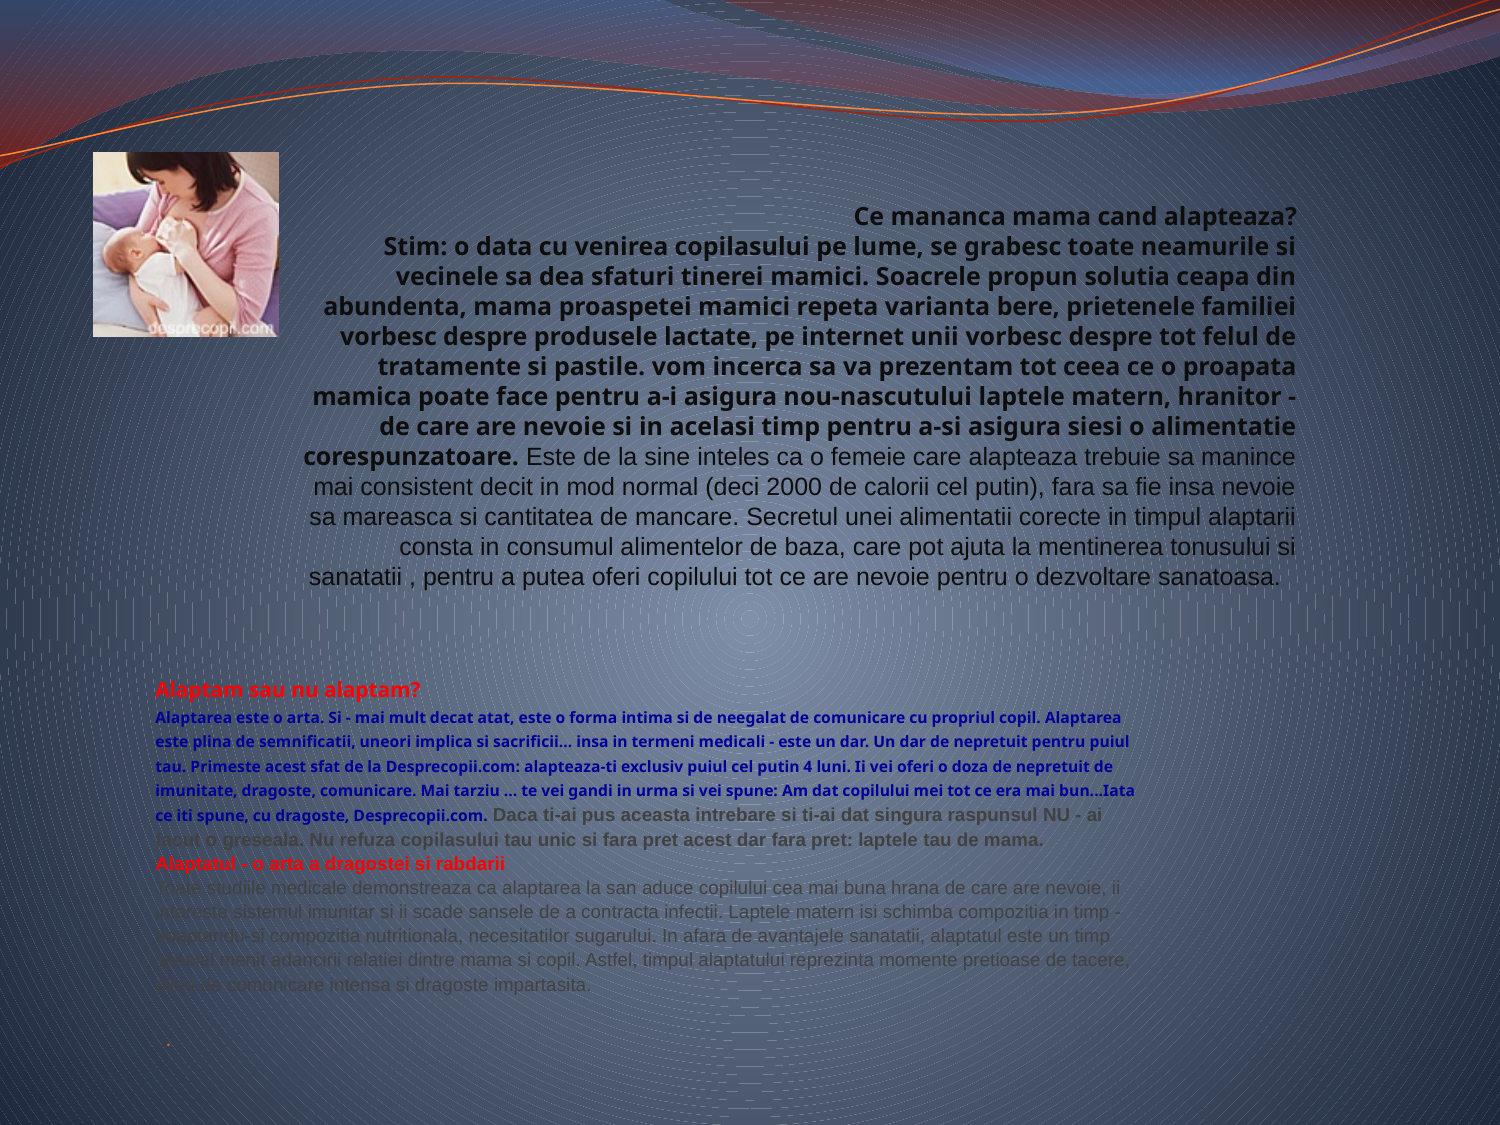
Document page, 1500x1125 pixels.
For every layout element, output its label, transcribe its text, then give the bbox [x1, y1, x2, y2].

picture [93, 152, 279, 337]
table_header Alaptam sau nu alaptam? Alaptarea este o arta. Si - mai mult decat atat, este o forma intima si de neegalat de comunicare cu propriul copil. Alaptarea este plina de semnificatii, uneori implica si sacrificii... insa in termeni medicali - este un dar. Un dar de nepretuit pentru puiul tau. Primeste acest sfat de la Desprecopii.com: alapteaza-ti exclusiv puiul cel putin 4 luni. Ii vei oferi o doza de nepretuit de imunitate, dragoste, comunicare. Mai tarziu ... te vei gandi in urma si vei spune: Am dat copilului mei tot ce era mai bun...Iata ce iti spune, cu dragoste, Desprecopii.com. Daca ti-ai pus aceasta intrebare si ti-ai dat singura raspunsul NU - ai facut o greseala. Nu refuza copilasului tau unic si fara pret acest dar fara pret: laptele tau de mama. Alaptatul - o arta a dragostei si rabdarii Toate studiile medicale demonstreaza ca alaptarea la san aduce copilului cea mai buna hrana de care are nevoie, ii intareste sistemul imunitar si ii scade sansele de a contracta infectii. Laptele matern isi schimba compozitia in timp - adaptandu-si compozitia nutritionala, necesitatilor sugarului. In afara de avantajele sanatatii, alaptatul este un timp special menit adancirii relatiei dintre mama si copil. Astfel, timpul alaptatului reprezinta momente pretioase de tacere, plina de comunicare intensa si dragoste impartasita. . [152, 668, 1152, 1061]
text_box Ce mananca mama cand alapteaza? Stim: o data cu venirea copilasului pe lume, se grabesc toate neamurile si vecinele sa dea sfaturi tinerei mamici. Soacrele propun solutia ceapa din abundenta, mama proaspetei mamici repeta varianta bere, prietenele familiei vorbesc despre produsele lactate, pe internet unii vorbesc despre tot felul de tratamente si pastile. vom incerca sa va prezentam tot ceea ce o proapata mamica poate face pentru a-i asigura nou-nascutului laptele matern, hranitor - de care are nevoie si in acelasi timp pentru a-si asigura siesi o alimentatie corespunzatoare. Este de la sine inteles ca o femeie care alapteaza trebuie sa manince mai consistent decit in mod normal (deci 2000 de calorii cel putin), fara sa fie insa nevoie sa mareasca si cantitatea de mancare. Secretul unei alimentatii corecte in timpul alaptarii consta in consumul alimentelor de baza, care pot ajuta la mentinerea tonusului si sanatatii , pentru a putea oferi copilului tot ce are nevoie pentru o dezvoltare sanatoasa. [269, 193, 1313, 598]
